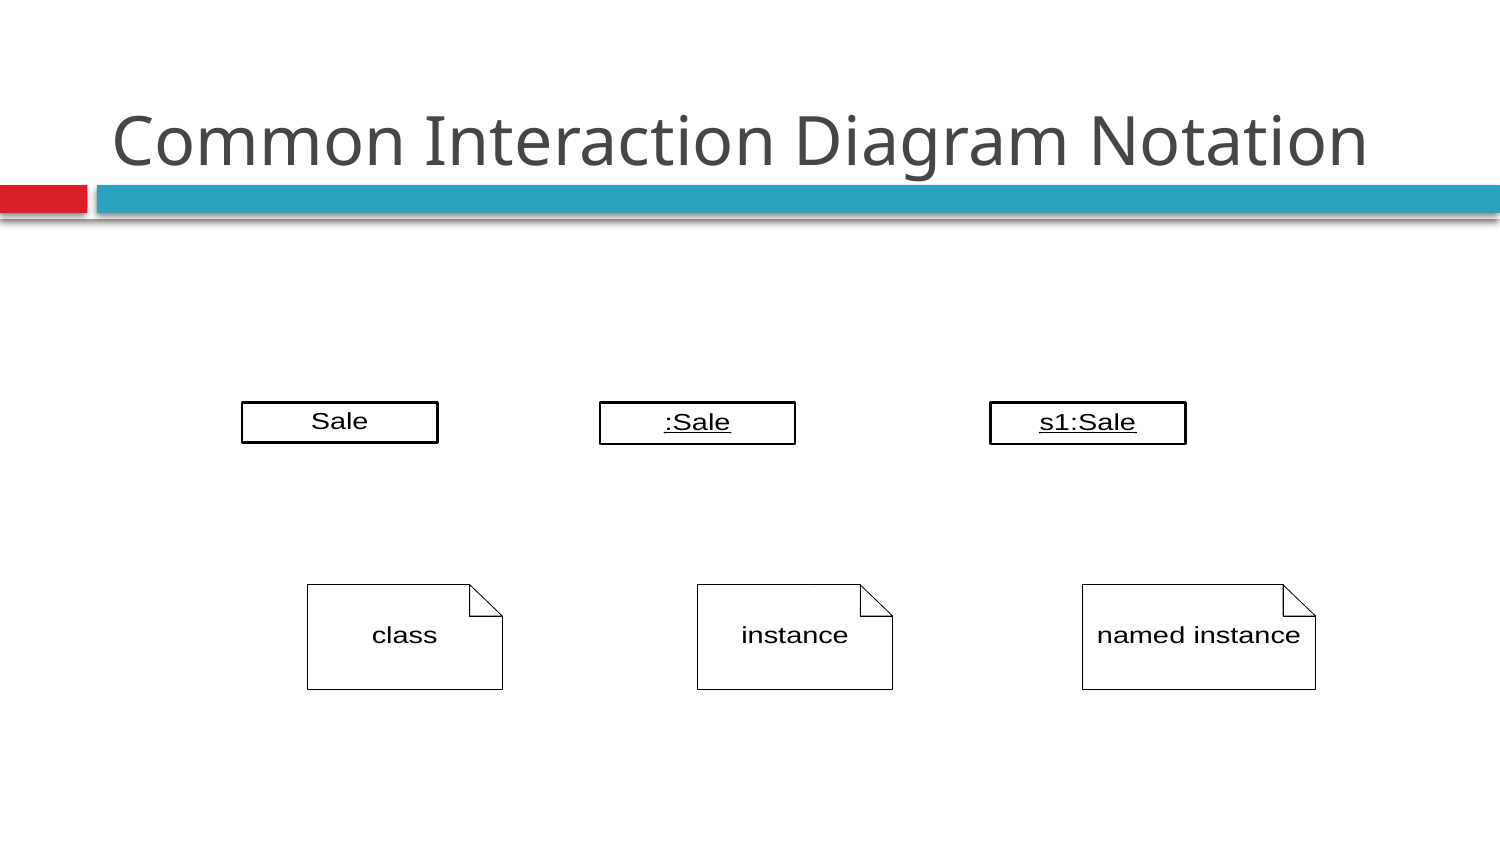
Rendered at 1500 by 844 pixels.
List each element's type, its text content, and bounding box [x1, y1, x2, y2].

title Common Interaction Diagram Notation [99, 19, 1438, 185]
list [235, 315, 1321, 694]
